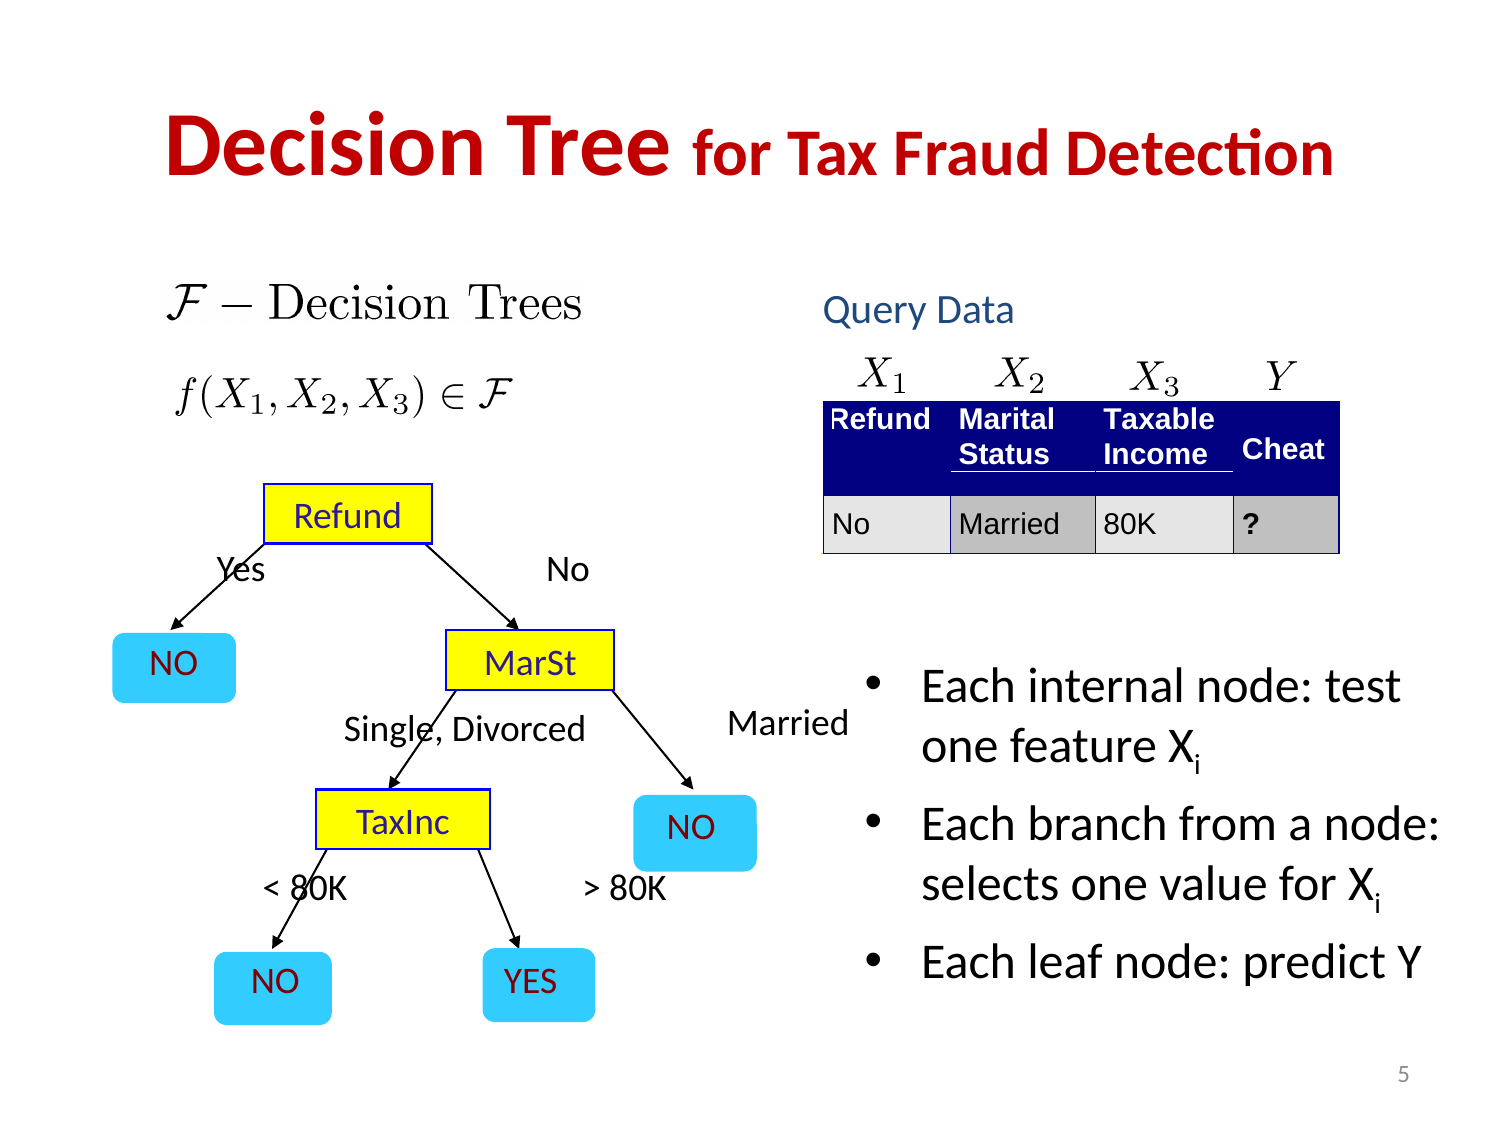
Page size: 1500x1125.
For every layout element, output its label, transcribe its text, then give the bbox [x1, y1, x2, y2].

picture [162, 279, 583, 326]
picture [1124, 356, 1180, 400]
text_box Each internal node: test one feature Xi Each branch from a node: selects one value for Xi Each leaf node: predict Y [849, 574, 1463, 963]
picture [1262, 356, 1301, 391]
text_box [112, 483, 813, 1026]
title Decision Tree for Tax Fraud Detection [75, 45, 1425, 233]
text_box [812, 401, 1362, 588]
picture [990, 353, 1045, 396]
picture [853, 353, 909, 396]
slide_number 5 [1074, 1042, 1425, 1103]
text_box Query Data [787, 283, 1050, 339]
picture [174, 374, 513, 421]
